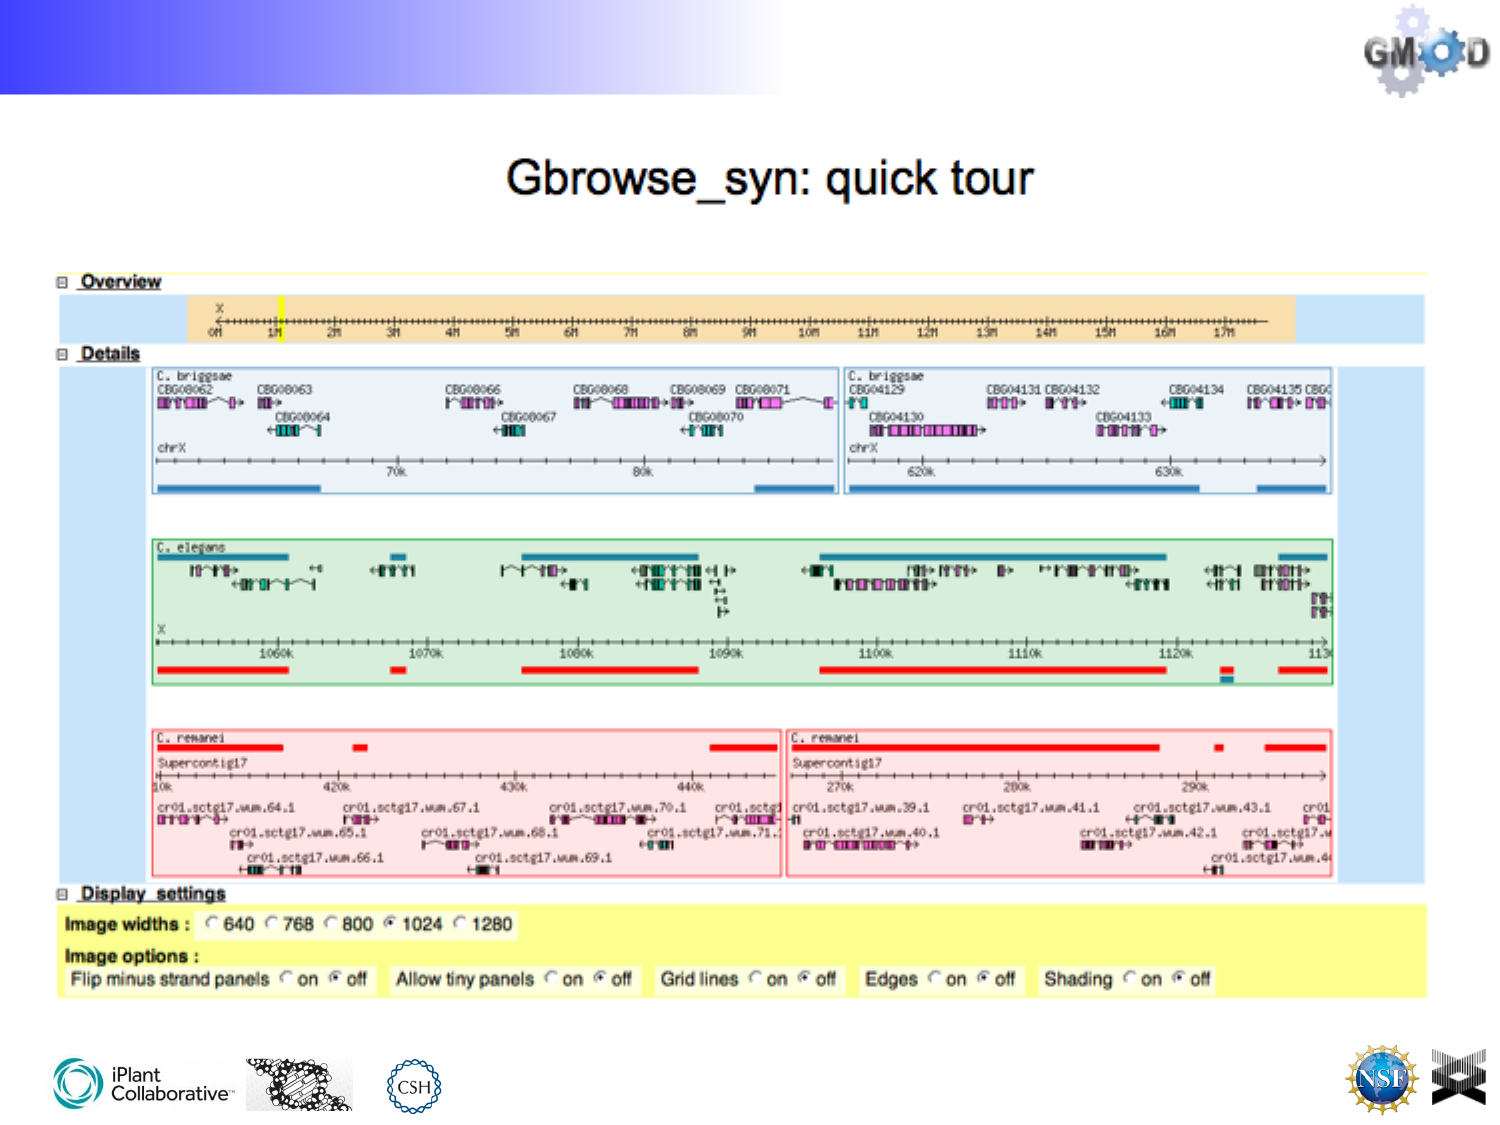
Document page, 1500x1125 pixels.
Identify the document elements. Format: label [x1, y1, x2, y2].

picture [382, 1054, 442, 1116]
picture [1431, 1049, 1487, 1105]
picture [246, 1056, 353, 1113]
picture [22, 104, 1488, 1116]
picture [39, 1053, 240, 1115]
text_box [0, 0, 1497, 98]
